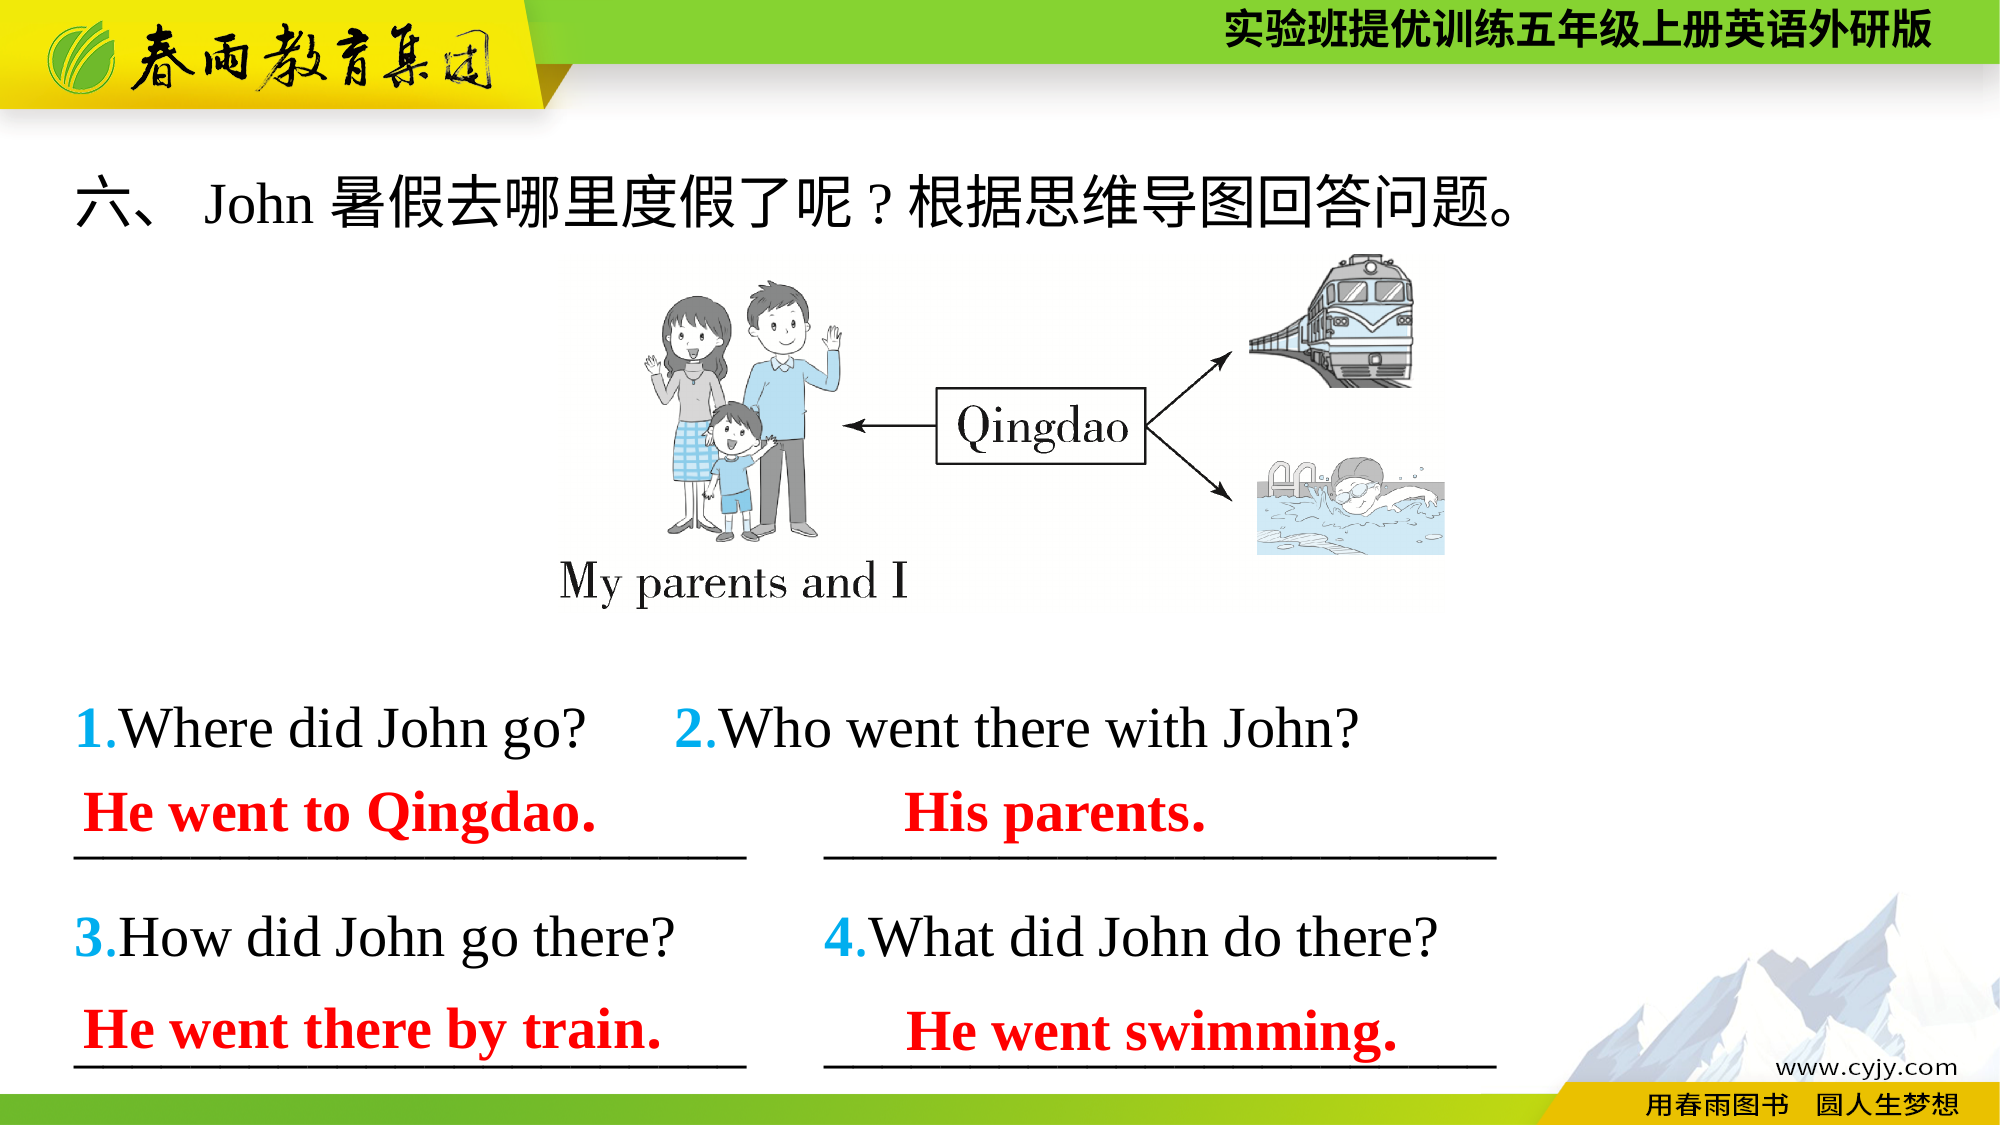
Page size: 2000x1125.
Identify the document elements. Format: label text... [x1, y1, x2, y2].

text_box He went to Qingdao. [68, 766, 613, 851]
text_box 3.How did John go there? 4.What did John do there? _______________________ _______________________ [59, 855, 1944, 1081]
text_box His parents. [889, 766, 1222, 851]
text_box He went there by train. [69, 948, 678, 1068]
list 六、John暑假去哪里度假了呢?根据思维导图回答问题。 1.Where did John go? 2.Who went there with John? _______________________ _______________________ [59, 122, 1944, 855]
text_box He went swimming. [891, 949, 1414, 1069]
picture [0, 0, 2000, 1125]
